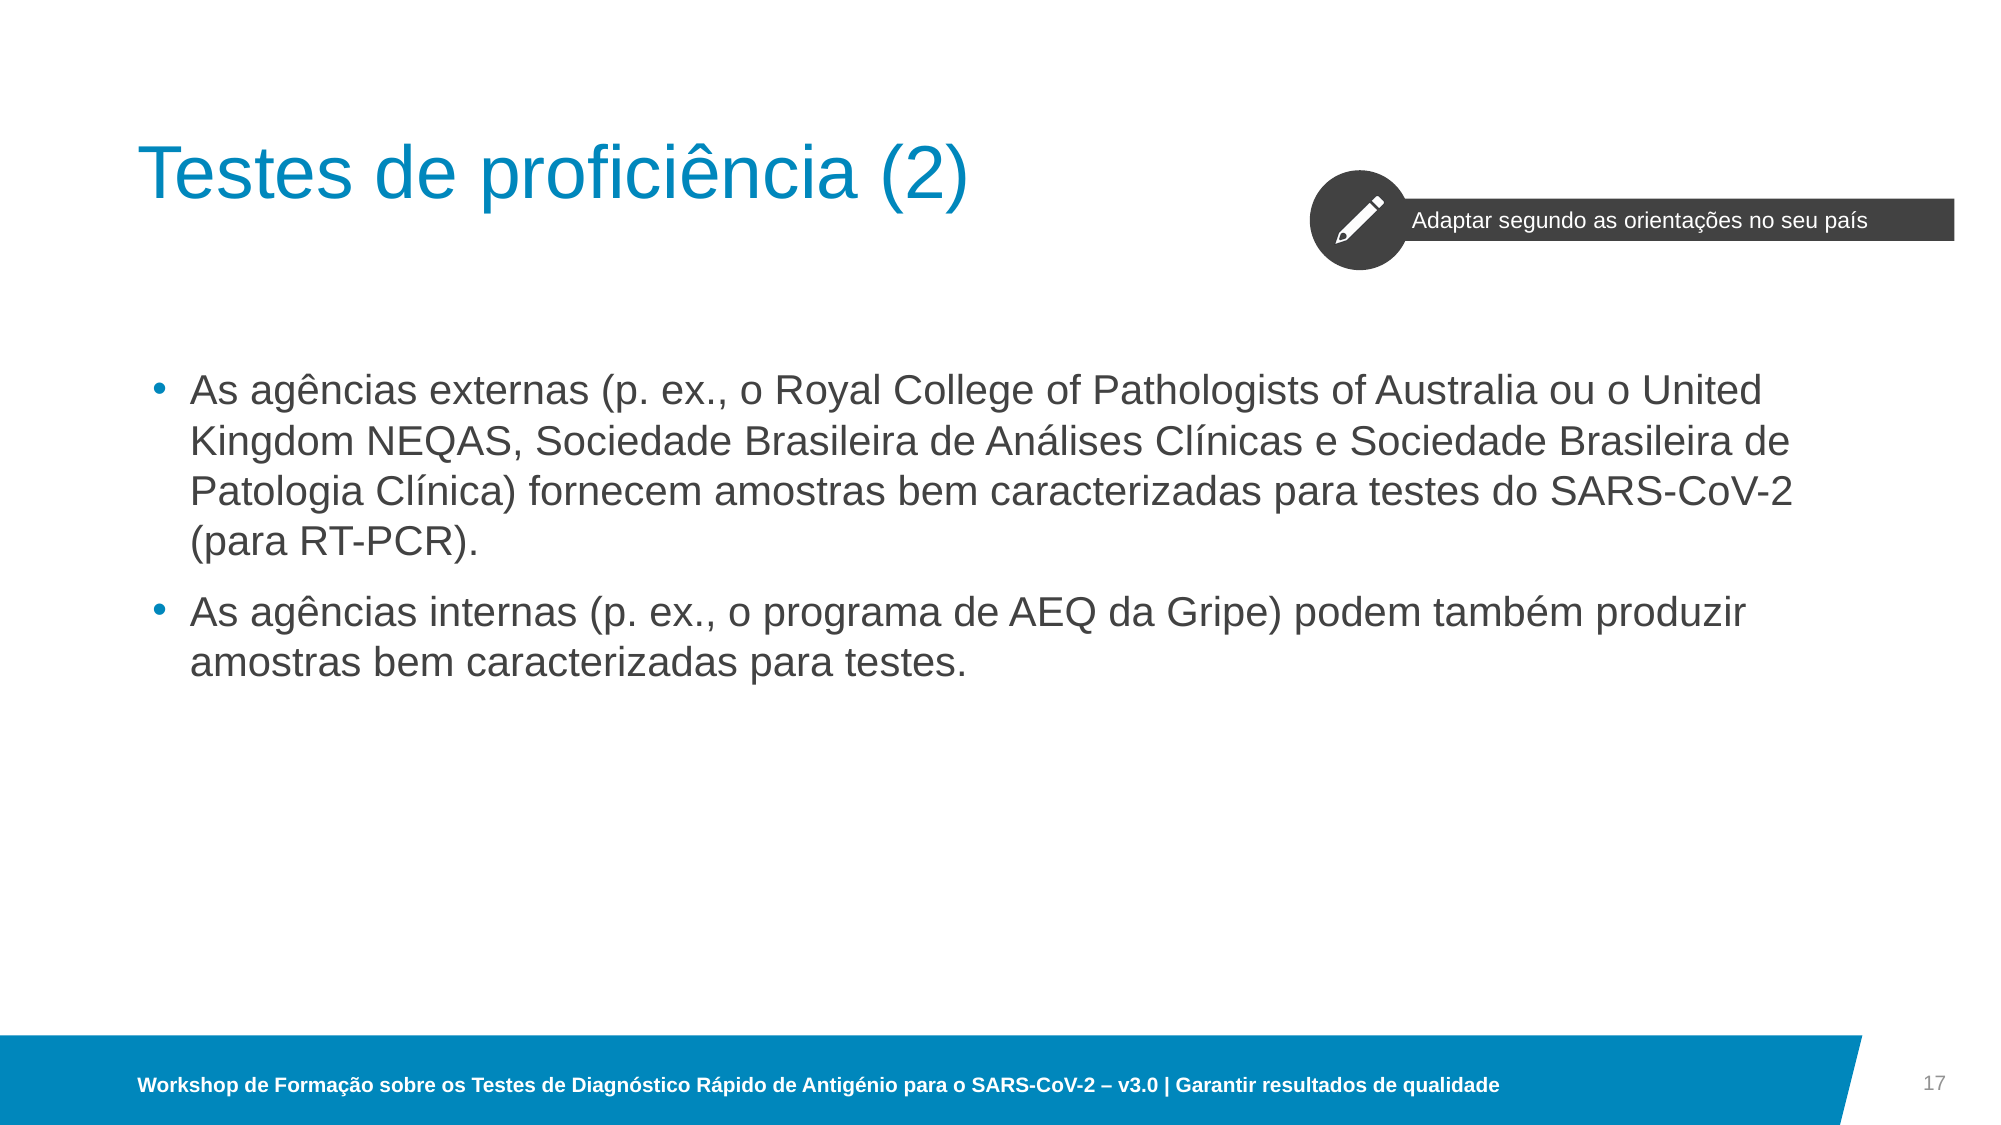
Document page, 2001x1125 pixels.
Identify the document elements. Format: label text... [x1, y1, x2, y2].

slide_number 17 [1862, 1035, 1947, 1125]
title Testes de proficiência (2) [137, 59, 1863, 215]
footer Workshop de Formação sobre os Testes de Diagnóstico Rápido de Antigénio para o SARS-CoV-2 – v3.0 | Garantir resultados de qualidade [137, 1042, 1642, 1125]
list As agências externas (p. ex., o Royal College of Pathologists of Australia ou o United Kingdom NEQAS, Sociedade Brasileira de Análises Clínicas e Sociedade Brasileira de Patologia Clínica) fornecem amostras bem caracterizadas para testes do SARS-CoV-2 (para RT-PCR). As agências internas (p. ex., o programa de AEQ da Gripe) podem também produzir amostras bem caracterizadas para testes. [137, 284, 1863, 1014]
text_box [1310, 171, 1955, 270]
